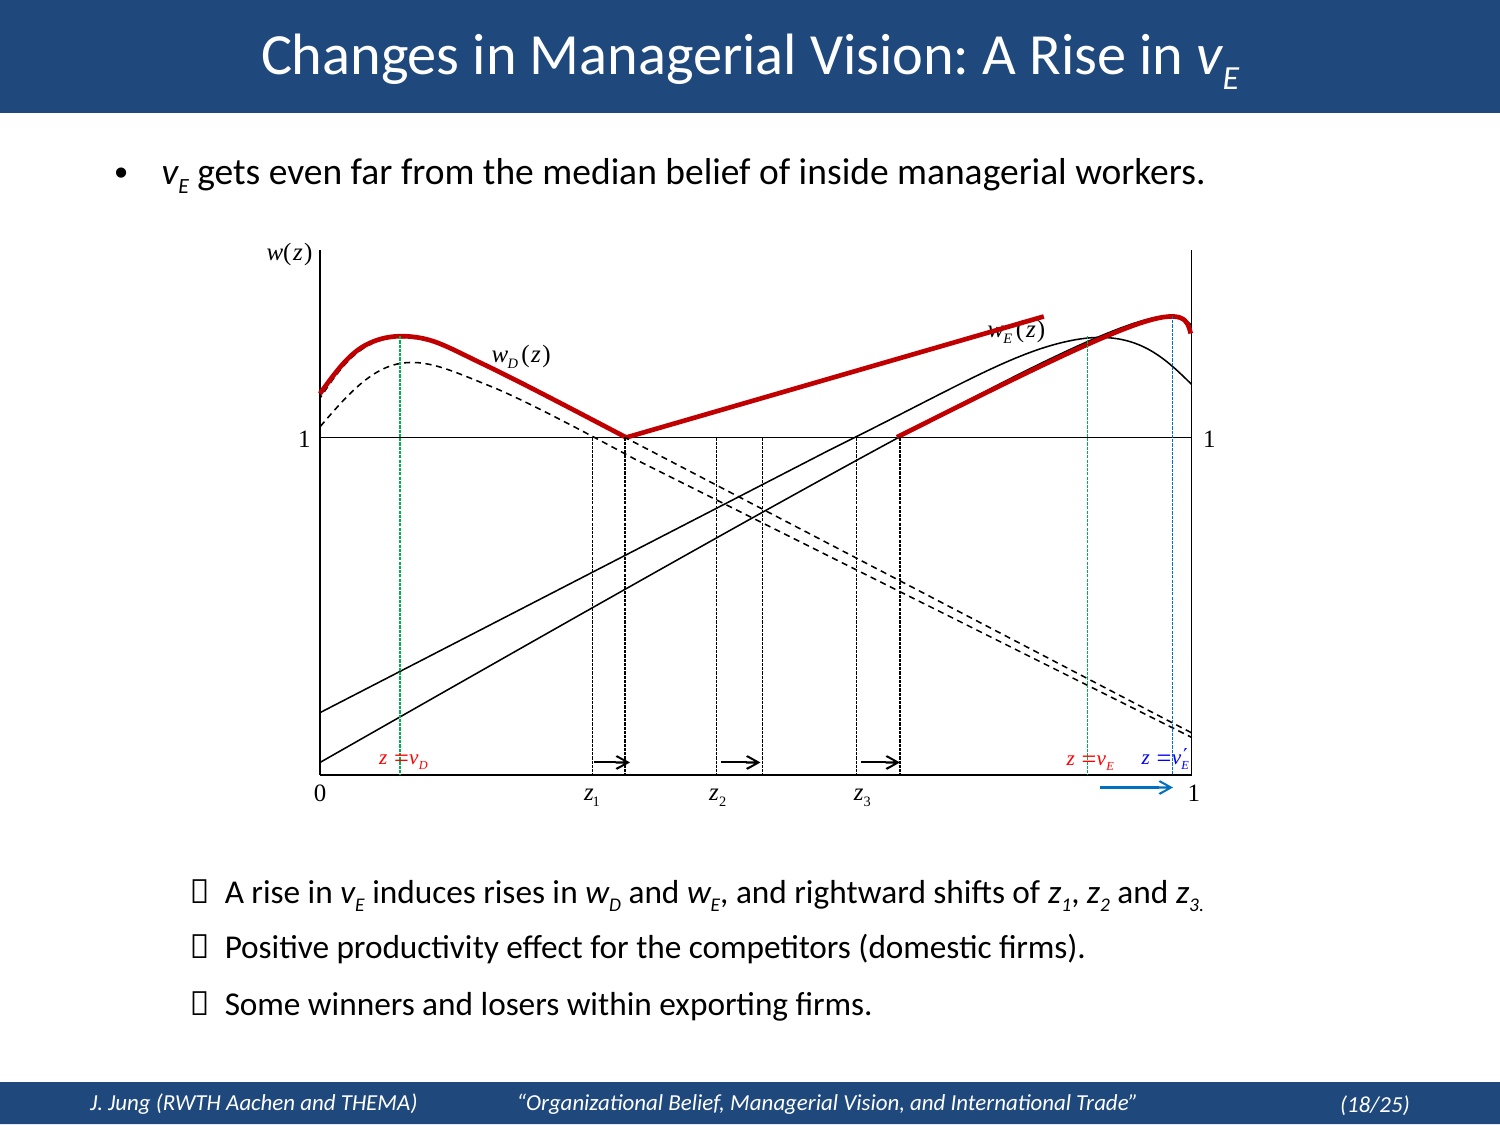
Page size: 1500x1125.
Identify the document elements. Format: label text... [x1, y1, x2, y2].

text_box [1062, 743, 1120, 776]
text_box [262, 237, 1217, 813]
text_box vE gets even far from the median belief of inside managerial workers. [99, 139, 1300, 206]
text_box  Positive productivity effect for the competitors (domestic firms). [174, 917, 1375, 973]
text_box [374, 742, 432, 776]
title Changes in Managerial Vision: A Rise in vE [0, 0, 1500, 113]
slide_number (18/25) [1074, 1082, 1425, 1125]
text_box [1137, 742, 1195, 776]
footer J. Jung (RWTH Aachen and THEMA) “Organizational Belief, Managerial Vision, and International Trade” [75, 1076, 1200, 1125]
text_box  A rise in vE induces rises in wD and wE, and rightward shifts of z1, z2 and z3. [174, 862, 1375, 917]
text_box  Some winners and losers within exporting firms. [174, 974, 1438, 1030]
